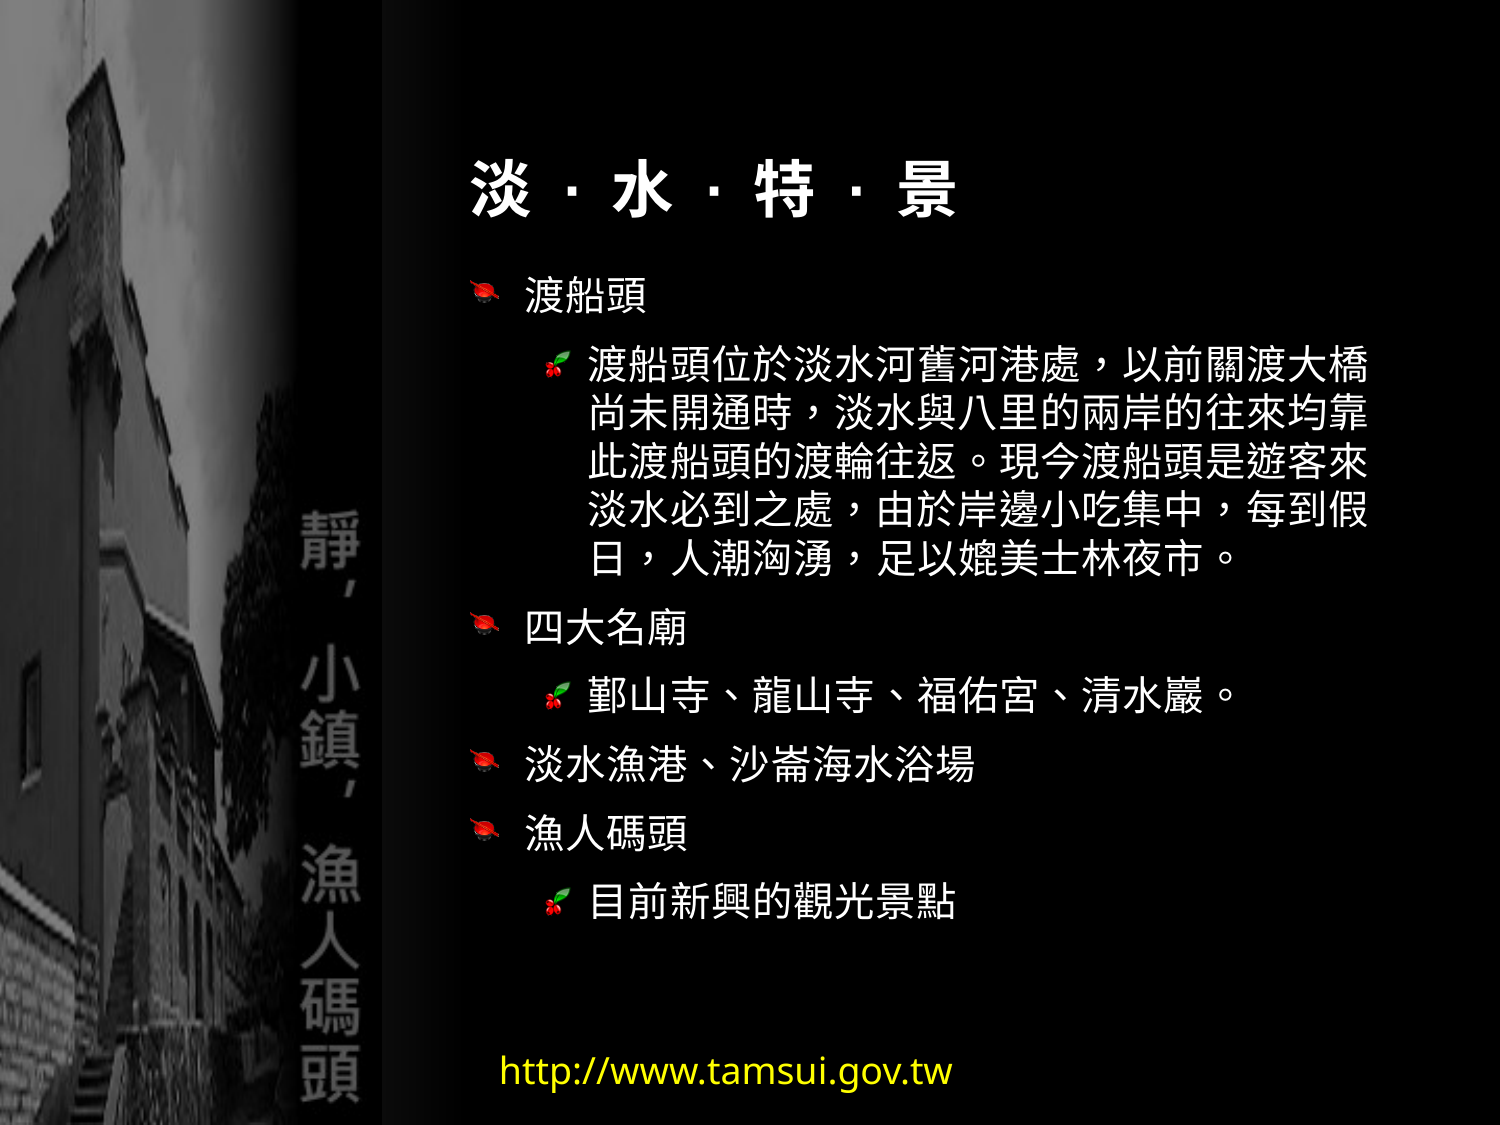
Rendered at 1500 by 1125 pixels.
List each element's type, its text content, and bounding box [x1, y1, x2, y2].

picture [542, 885, 572, 916]
picture [0, 0, 382, 1125]
list 渡船頭 渡船頭位於淡水河舊河港處，以前關渡大橋尚未開通時，淡水與八里的兩岸的往來均靠此渡船頭的渡輪往返。現今渡船頭是遊客來淡水必到之處，由於岸邊小吃集中，每到假日，人潮洶湧，足以媲美士林夜市。 四大名廟 鄞山寺、龍山寺、福佑宮、清水巖。 淡水漁港、沙崙海水浴場 漁人碼頭 目前新興的觀光景點 [454, 262, 1401, 938]
title 淡 · 水 · 特 · 景 [454, 45, 1401, 233]
picture [469, 748, 499, 778]
picture [469, 279, 499, 309]
picture [469, 611, 499, 641]
picture [542, 348, 572, 378]
picture [469, 817, 499, 847]
picture [542, 679, 572, 710]
